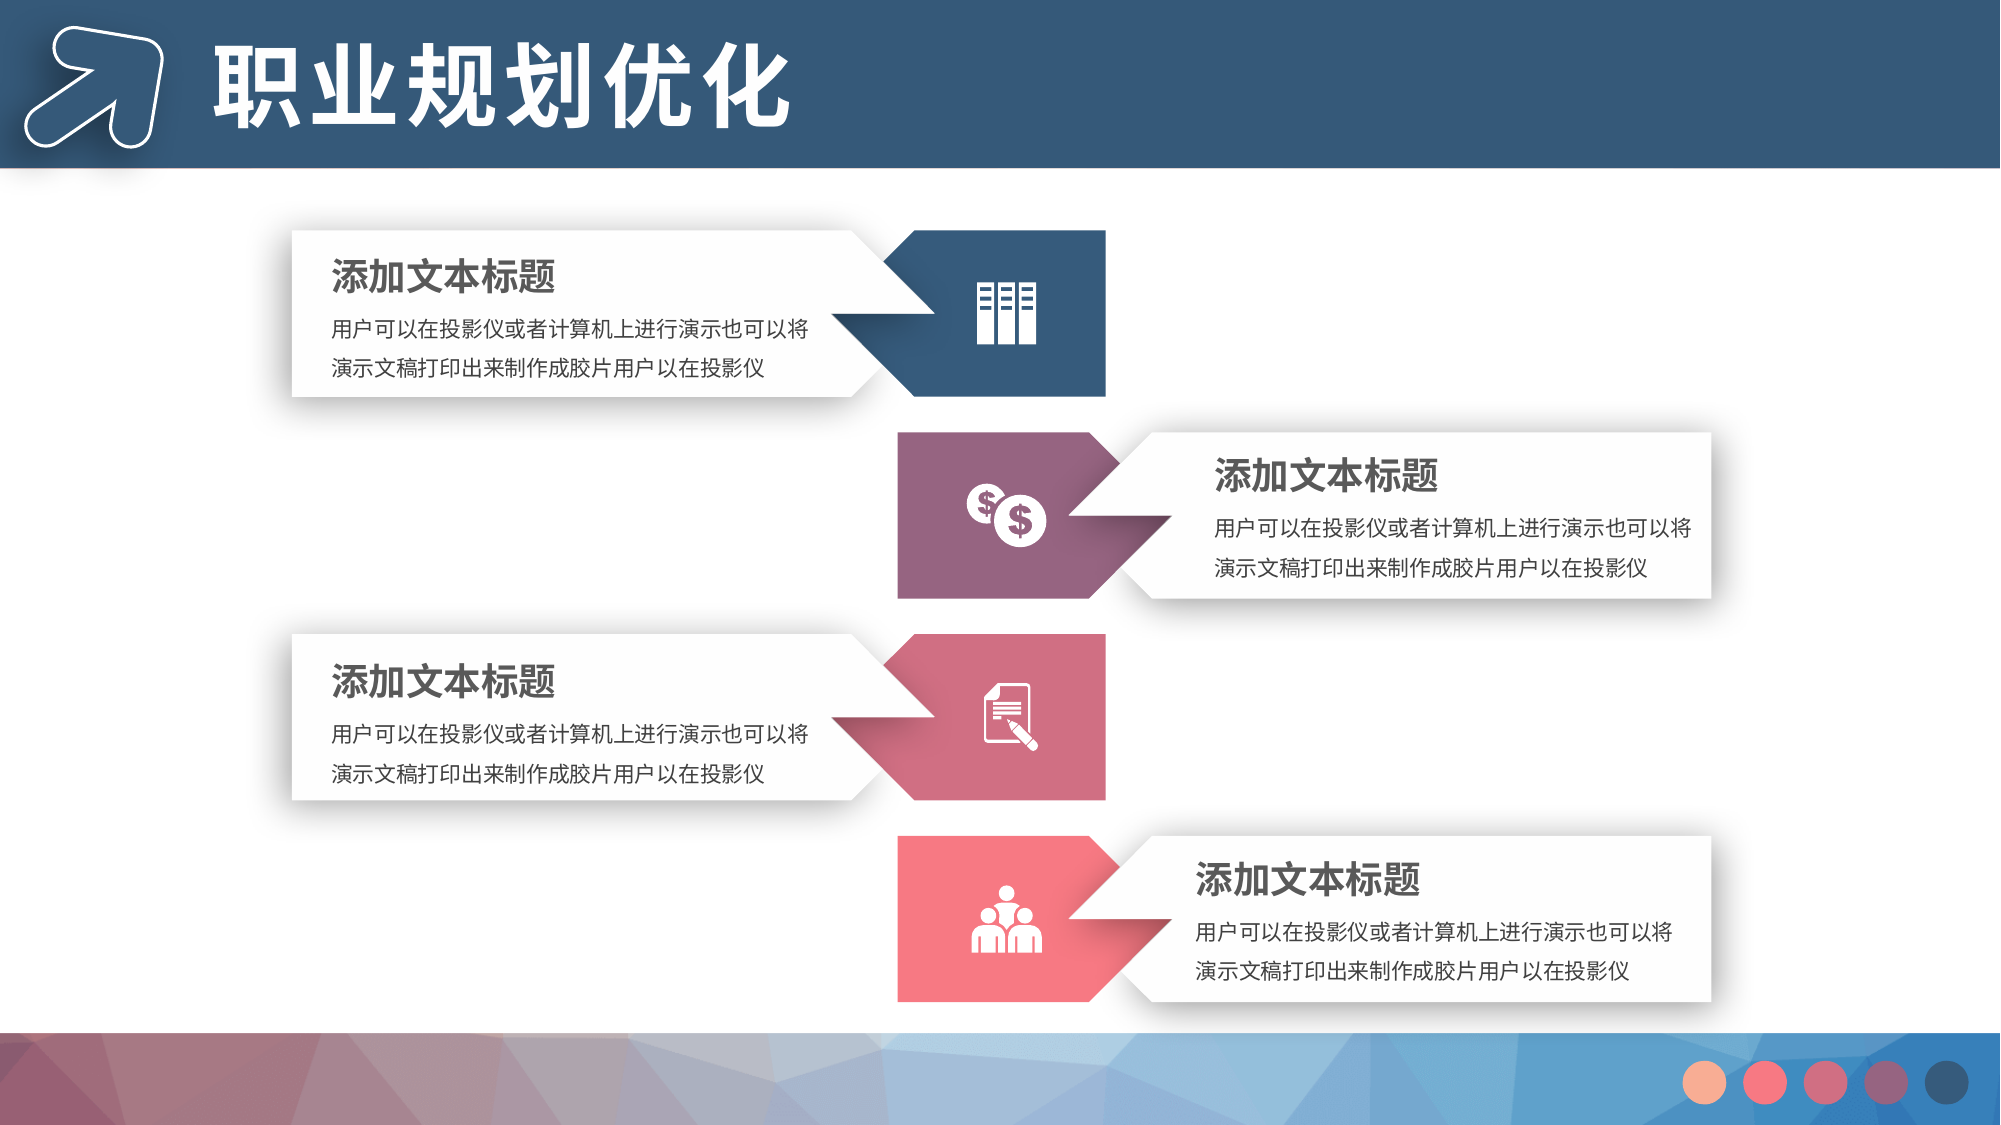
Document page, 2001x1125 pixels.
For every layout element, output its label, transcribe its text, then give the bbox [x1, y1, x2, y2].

text_box [1802, 1059, 1849, 1106]
text_box 职业规划优化 [196, 21, 808, 147]
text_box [934, 634, 1106, 801]
text_box [0, 169, 2000, 1034]
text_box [291, 230, 934, 400]
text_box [1069, 432, 1714, 599]
text_box [1863, 1059, 1910, 1106]
text_box [24, 26, 164, 149]
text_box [897, 432, 1069, 599]
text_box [897, 835, 1069, 1003]
text_box [0, 0, 2000, 169]
text_box [1742, 1059, 1788, 1106]
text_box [934, 230, 1106, 397]
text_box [291, 634, 934, 805]
text_box [1923, 1059, 1970, 1106]
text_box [1069, 835, 1712, 1003]
text_box [1681, 1059, 1728, 1106]
picture [0, 1034, 2000, 1125]
